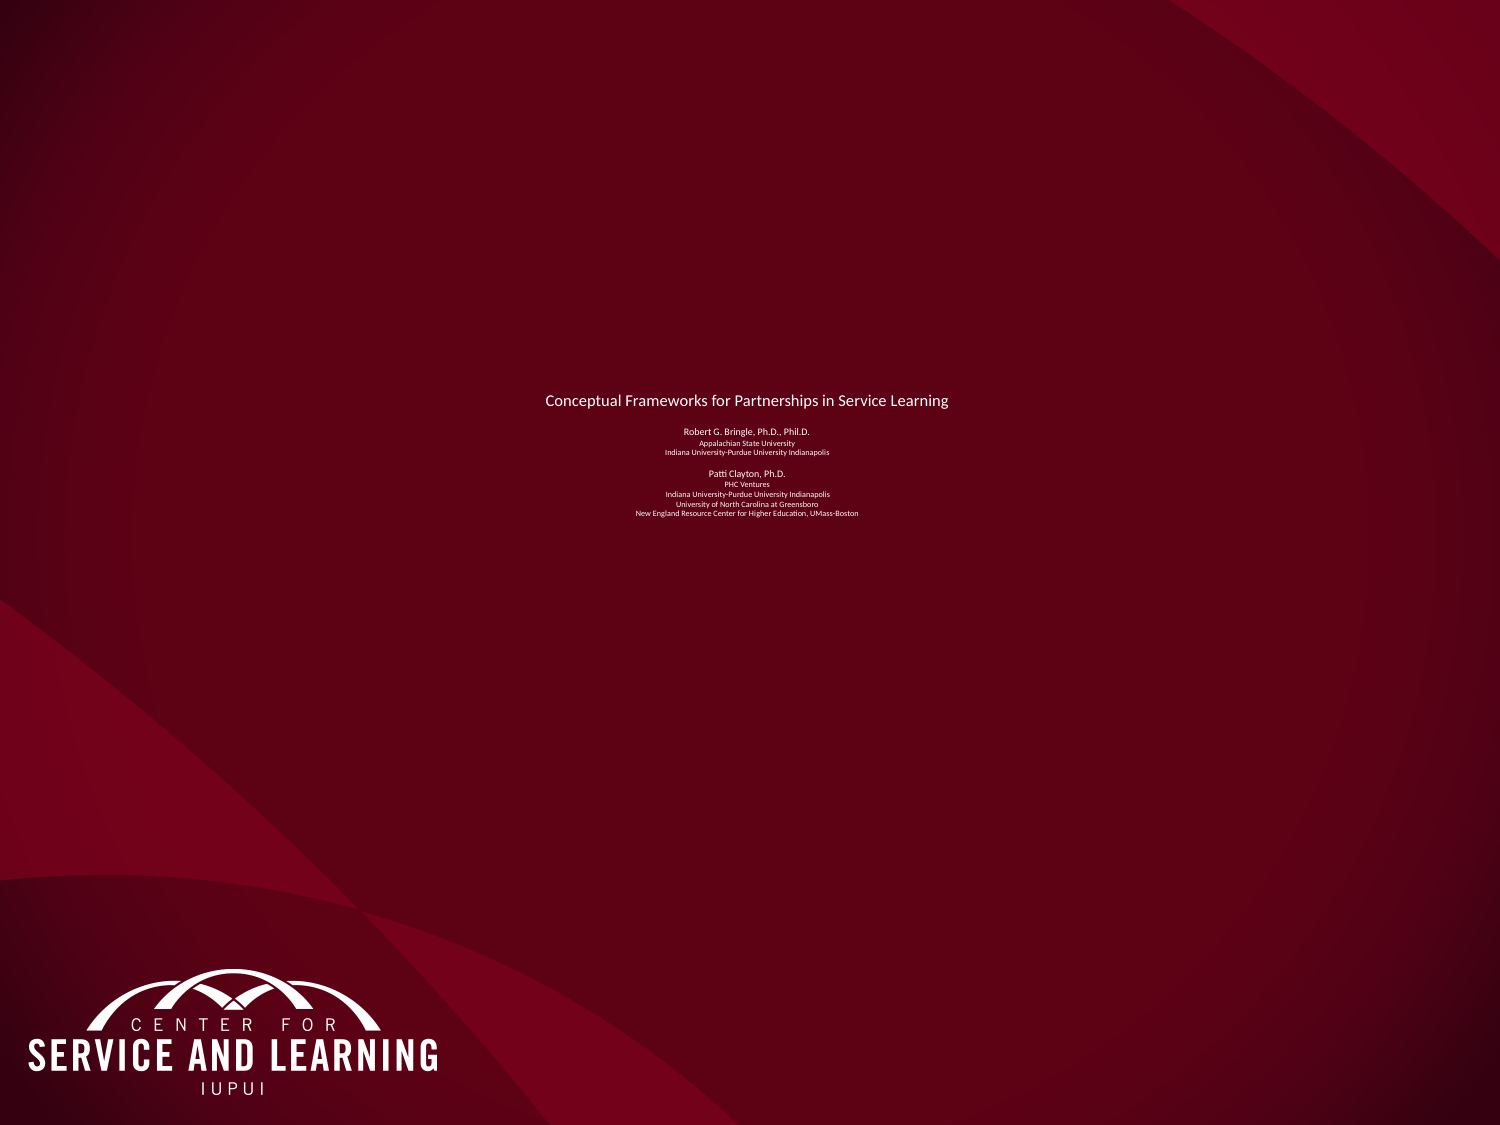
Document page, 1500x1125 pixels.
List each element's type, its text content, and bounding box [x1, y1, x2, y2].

picture [0, 0, 1500, 1125]
title Conceptual Frameworks for Partnerships in Service Learning Robert G. Bringle, Ph.D., Phil.D. Appalachian State University Indiana University-Purdue University Indianapolis Patti Clayton, Ph.D. PHC Ventures Indiana University-Purdue University Indianapolis University of North Carolina at Greensboro New England Resource Center for Higher Education, UMass-Boston [72, 360, 1423, 568]
